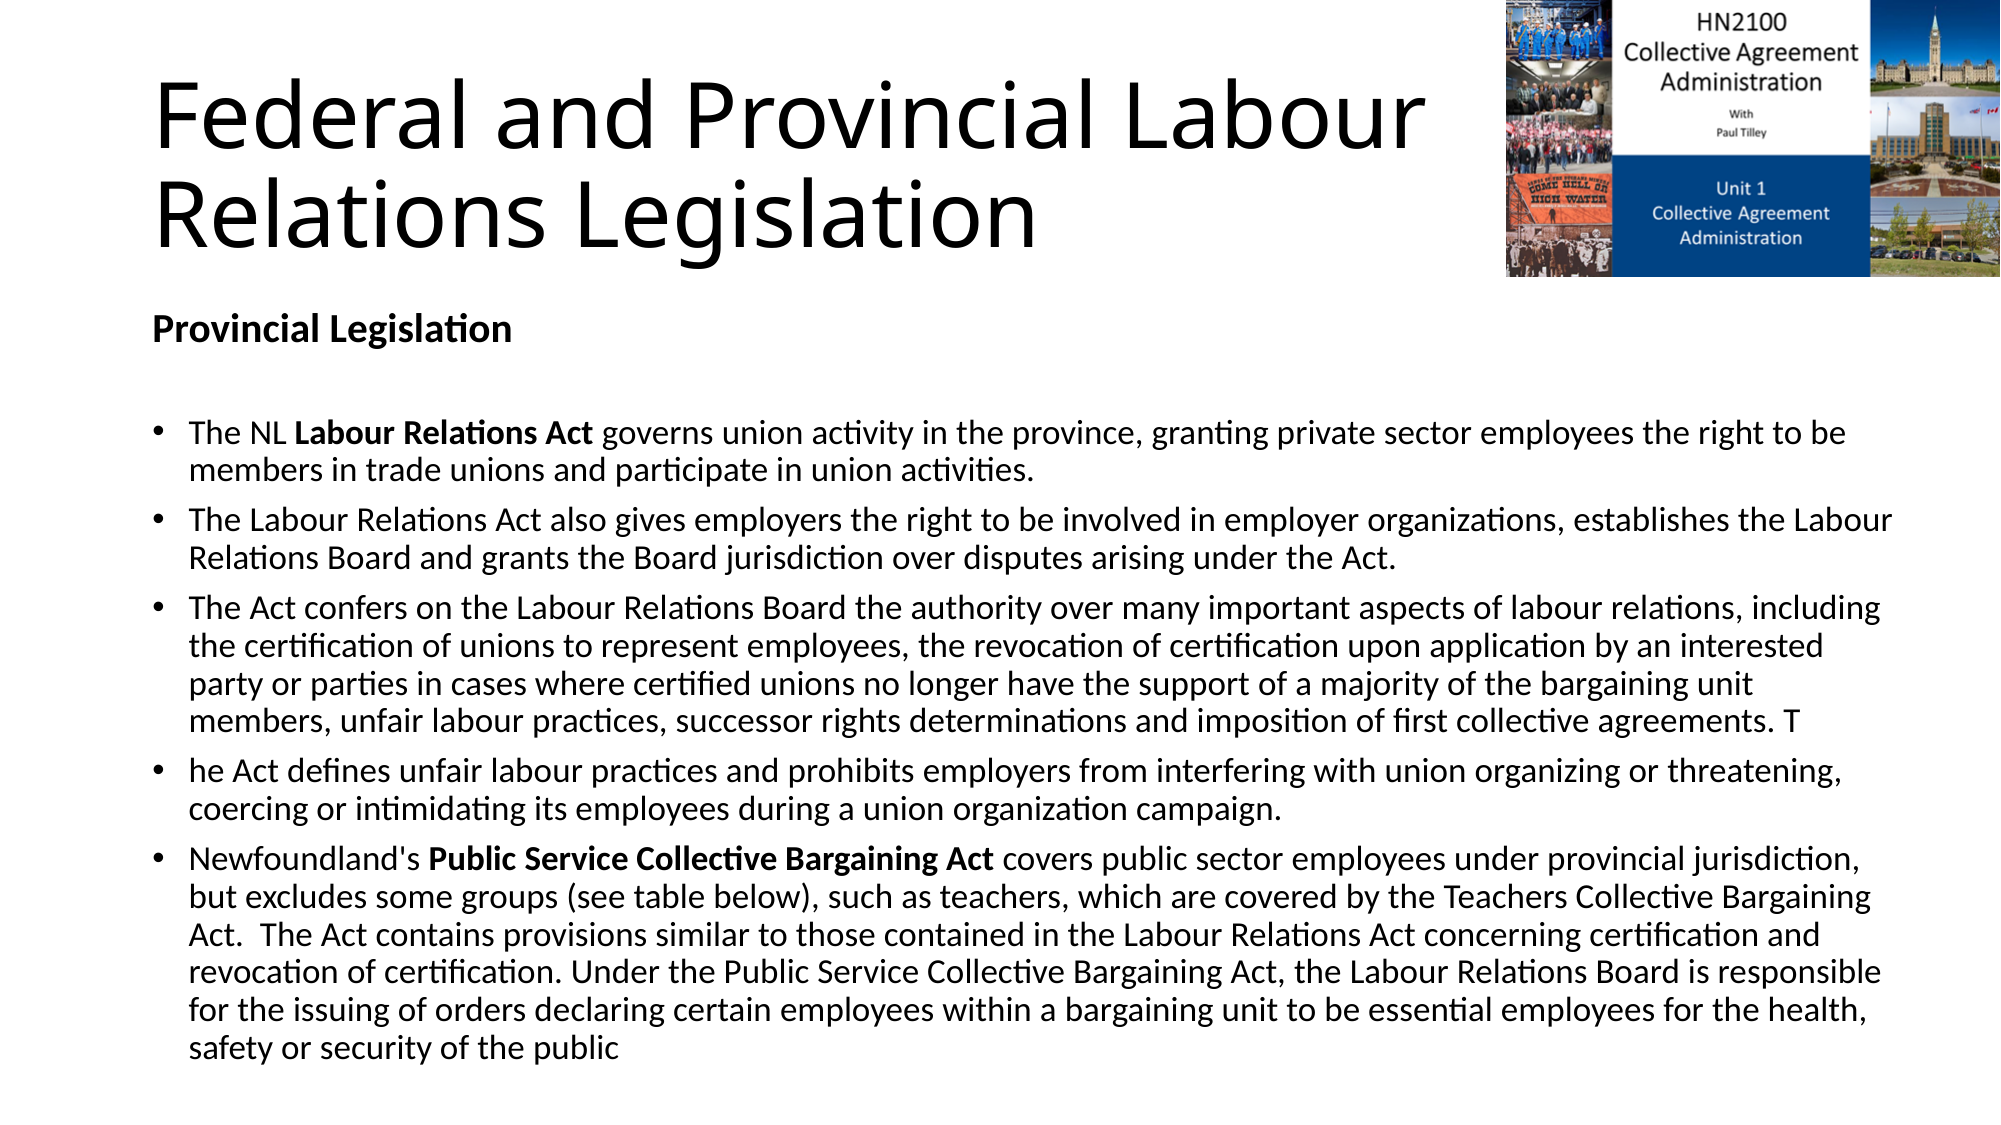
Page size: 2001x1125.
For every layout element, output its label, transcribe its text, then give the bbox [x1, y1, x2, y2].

picture [1506, 0, 2000, 278]
title Federal and Provincial Labour Relations Legislation [137, 59, 1506, 278]
list Provincial Legislation The NL Labour Relations Act governs union activity in the province, granting private sector employees the right to be members in trade unions and participate in union activities. The Labour Relations Act also gives employers the right to be involved in employer organizations, establishes the Labour Relations Board and grants the Board jurisdiction over disputes arising under the Act. The Act confers on the Labour Relations Board the authority over many important aspects of labour relations, including the certification of unions to represent employees, the revocation of certification upon application by an interested party or parties in cases where certified unions no longer have the support of a majority of the bargaining unit members, unfair labour practices, successor rights determinations and imposition of first collective agreements. T he Act defines unfair labour practices and prohibits employers from interfering with union organizing or threatening, coercing or intimidating its employees during a union organization campaign. Newfoundland's Public Service Collective Bargaining Act covers public sector employees under provincial jurisdiction, but excludes some groups (see table below), such as teachers, which are covered by the Teachers Collective Bargaining Act. The Act contains provisions similar to those contained in the Labour Relations Act concerning certification and revocation of certification. Under the Public Service Collective Bargaining Act, the Labour Relations Board is responsible for the issuing of orders declaring certain employees within a bargaining unit to be essential employees for the health, safety or security of the public [137, 299, 1917, 1086]
